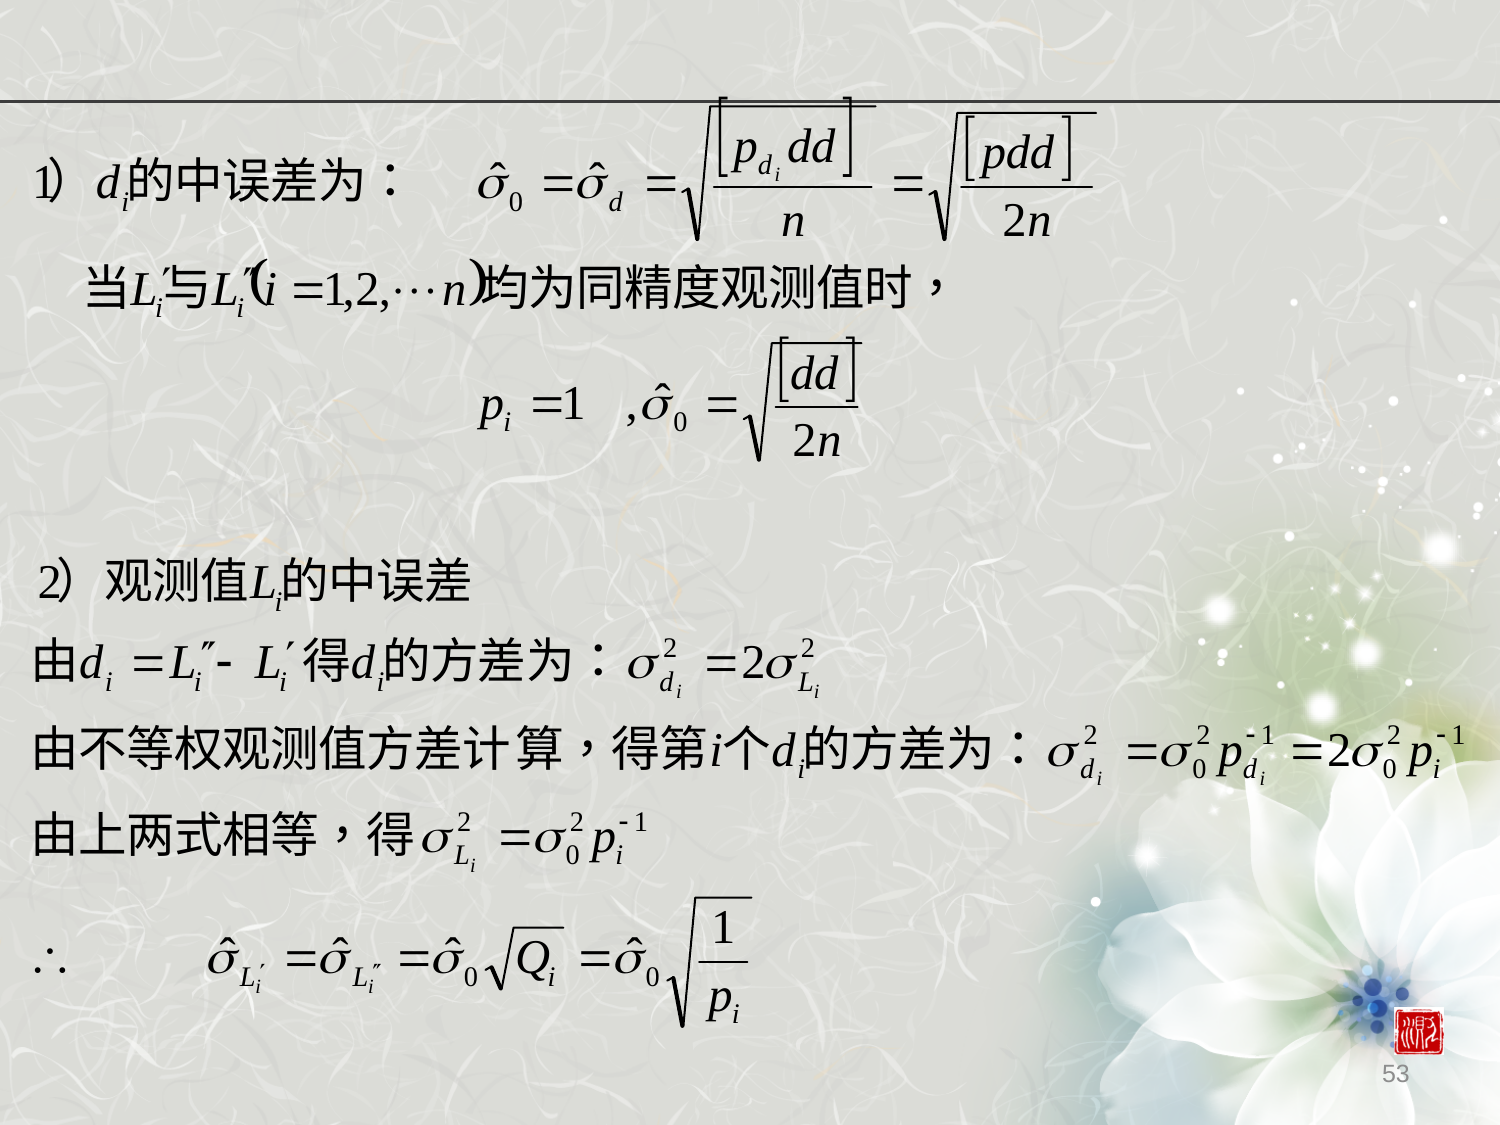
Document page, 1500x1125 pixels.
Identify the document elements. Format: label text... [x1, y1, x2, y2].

slide_number 53 [1074, 1049, 1425, 1103]
picture [0, 103, 1500, 1125]
picture [0, 0, 1500, 100]
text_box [29, 93, 1477, 1040]
